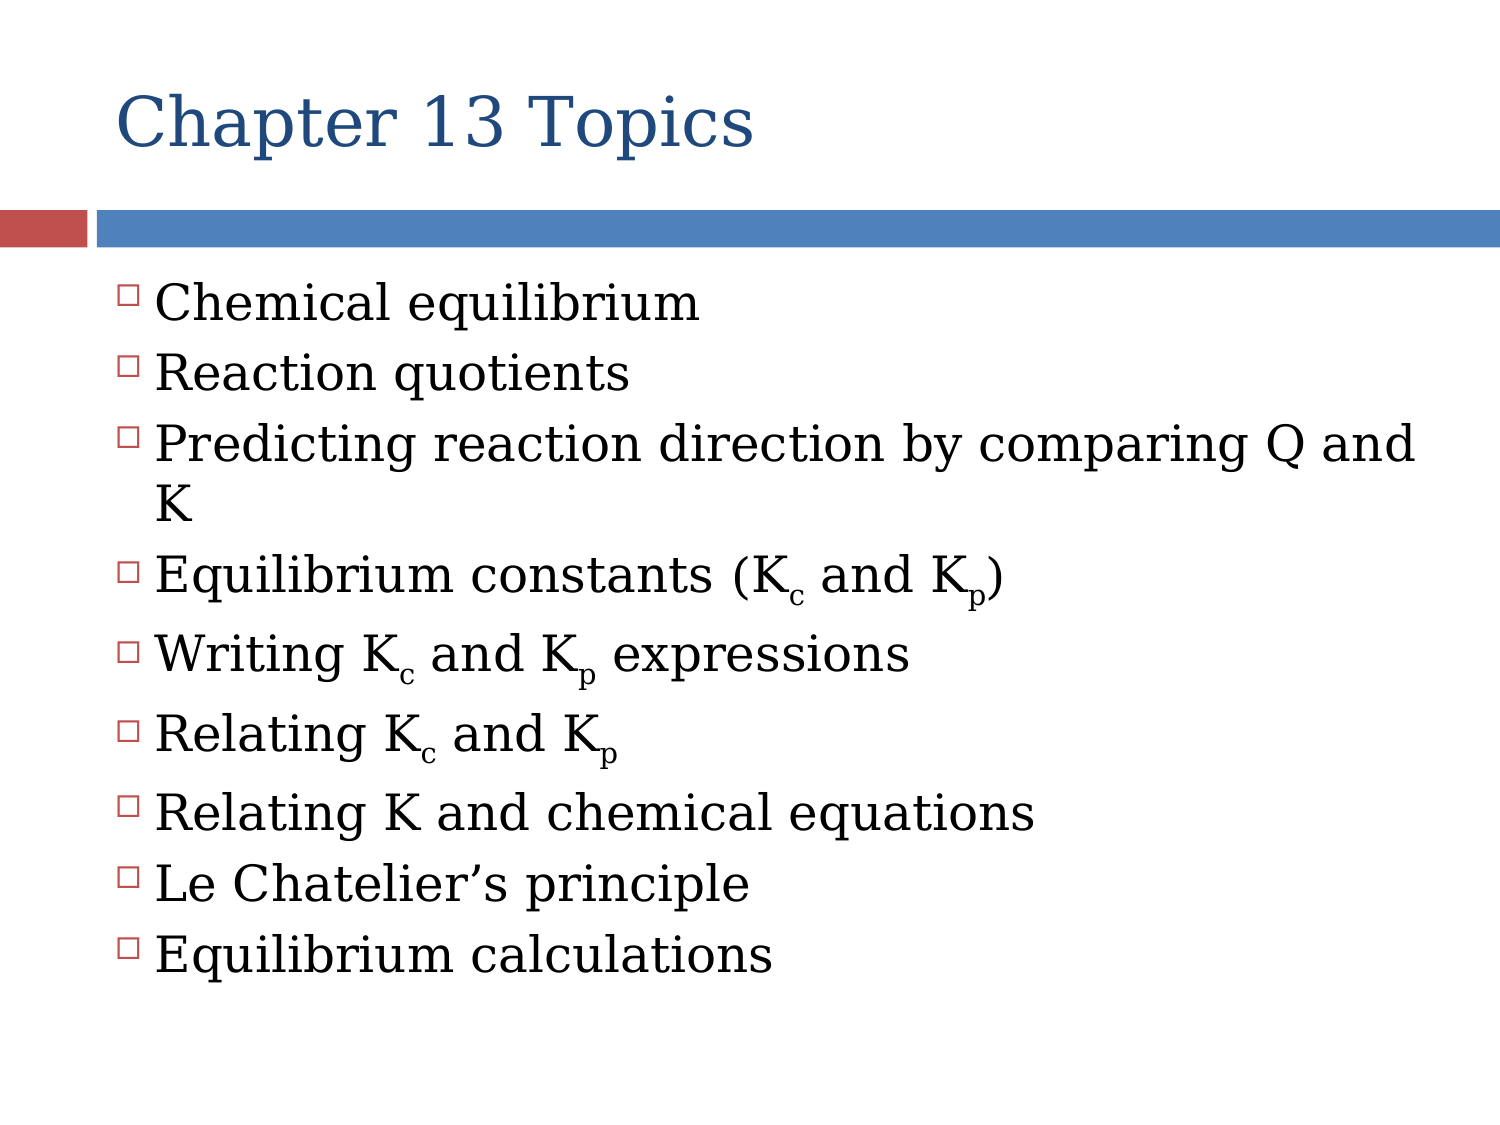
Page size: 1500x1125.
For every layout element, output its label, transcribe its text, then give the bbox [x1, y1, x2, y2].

title Chapter 13 Topics [100, 37, 1438, 200]
list Chemical equilibrium Reaction quotients Predicting reaction direction by comparing Q and K Equilibrium constants (Kc and Kp) Writing Kc and Kp expressions Relating Kc and Kp Relating K and chemical equations Le Chatelier’s principle Equilibrium calculations [100, 262, 1438, 1000]
